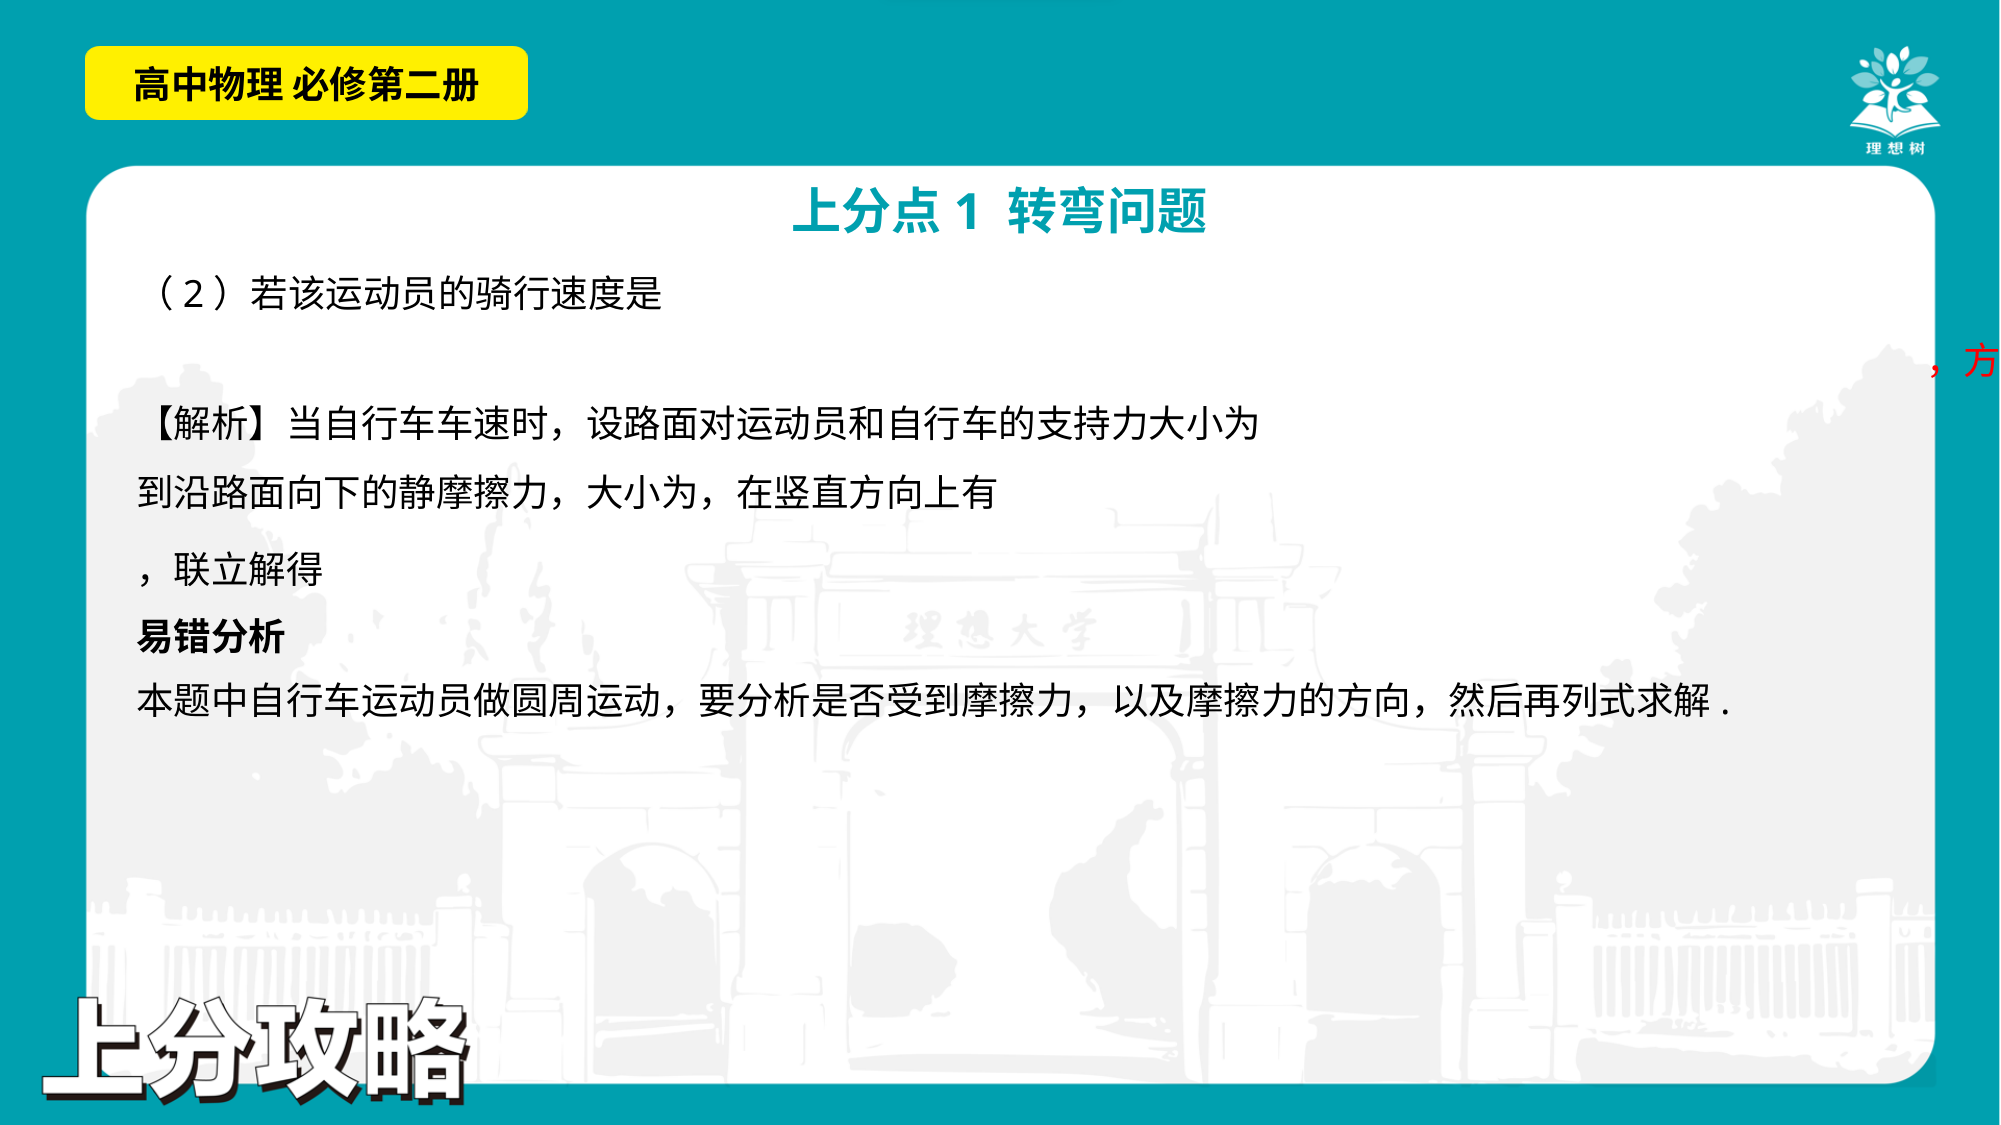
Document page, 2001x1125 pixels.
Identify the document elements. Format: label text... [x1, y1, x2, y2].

text_box 易错分析 本题中自行车运动员做圆周运动，要分析是否受到摩擦力，以及摩擦力的方向，然后再列式求解. [136, 589, 1865, 716]
picture [0, 0, 2000, 1125]
